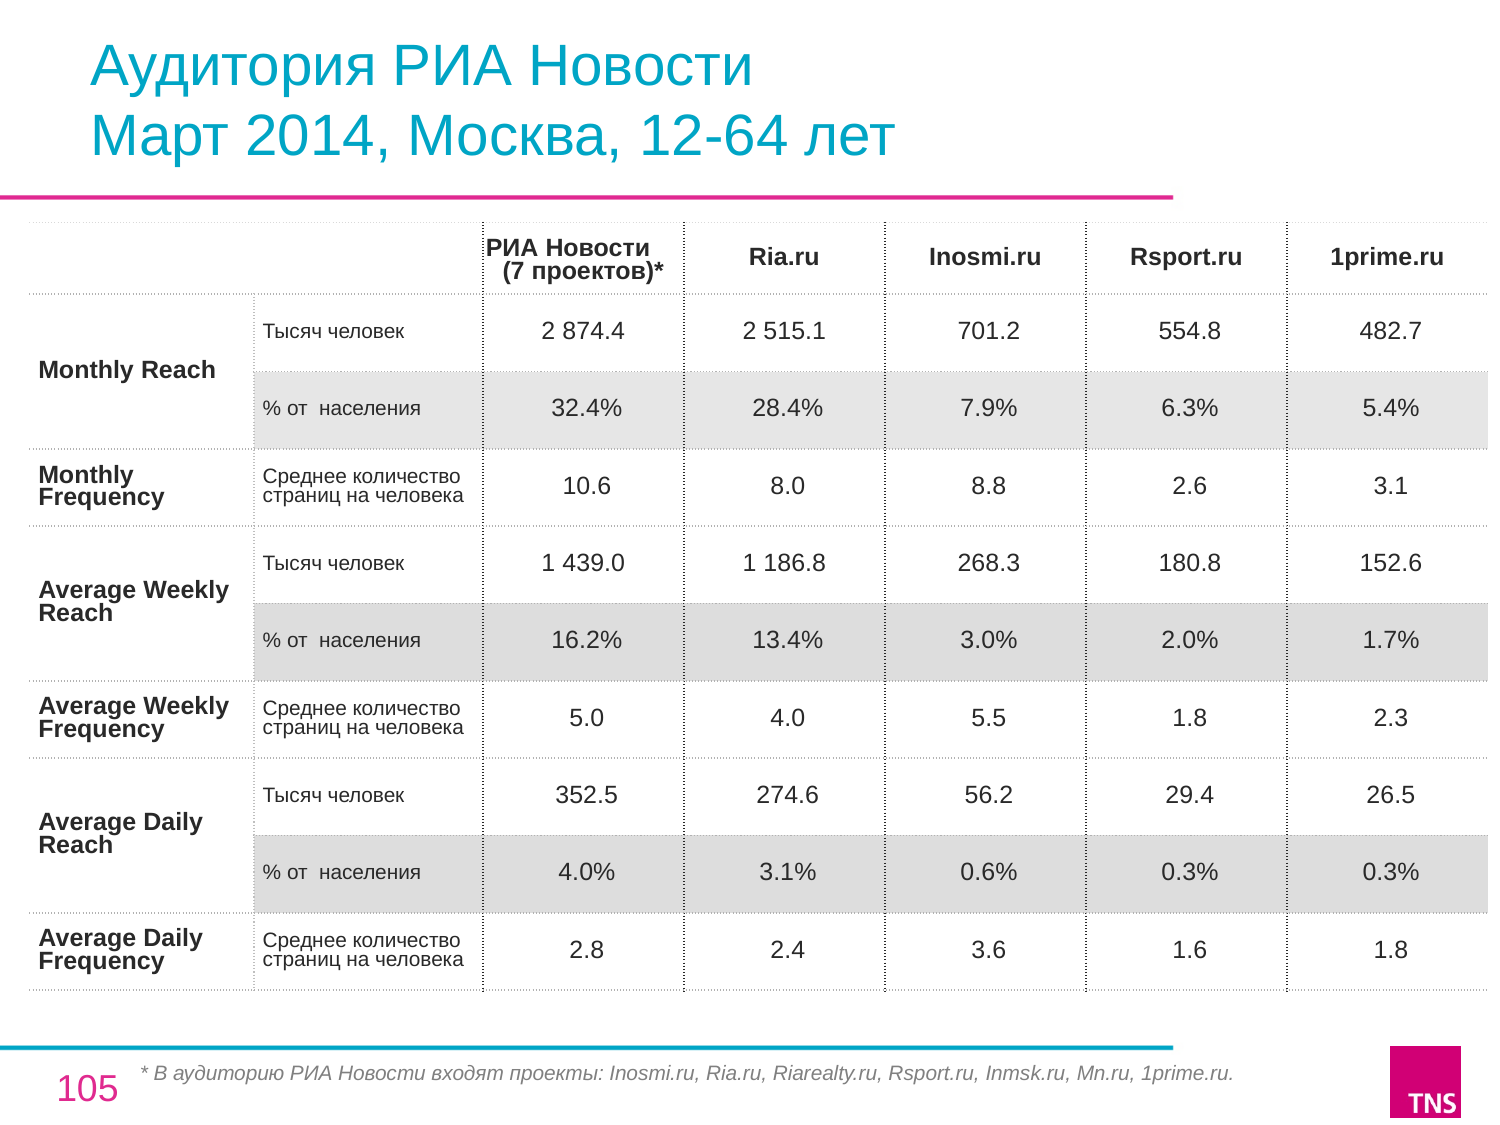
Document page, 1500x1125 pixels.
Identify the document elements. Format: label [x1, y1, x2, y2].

title [74, 8, 1476, 187]
slide_number [40, 1055, 392, 1125]
picture [0, 0, 1500, 1125]
text_box [124, 1052, 1463, 1092]
table_header [29, 223, 1488, 294]
table_cell [29, 294, 1488, 990]
